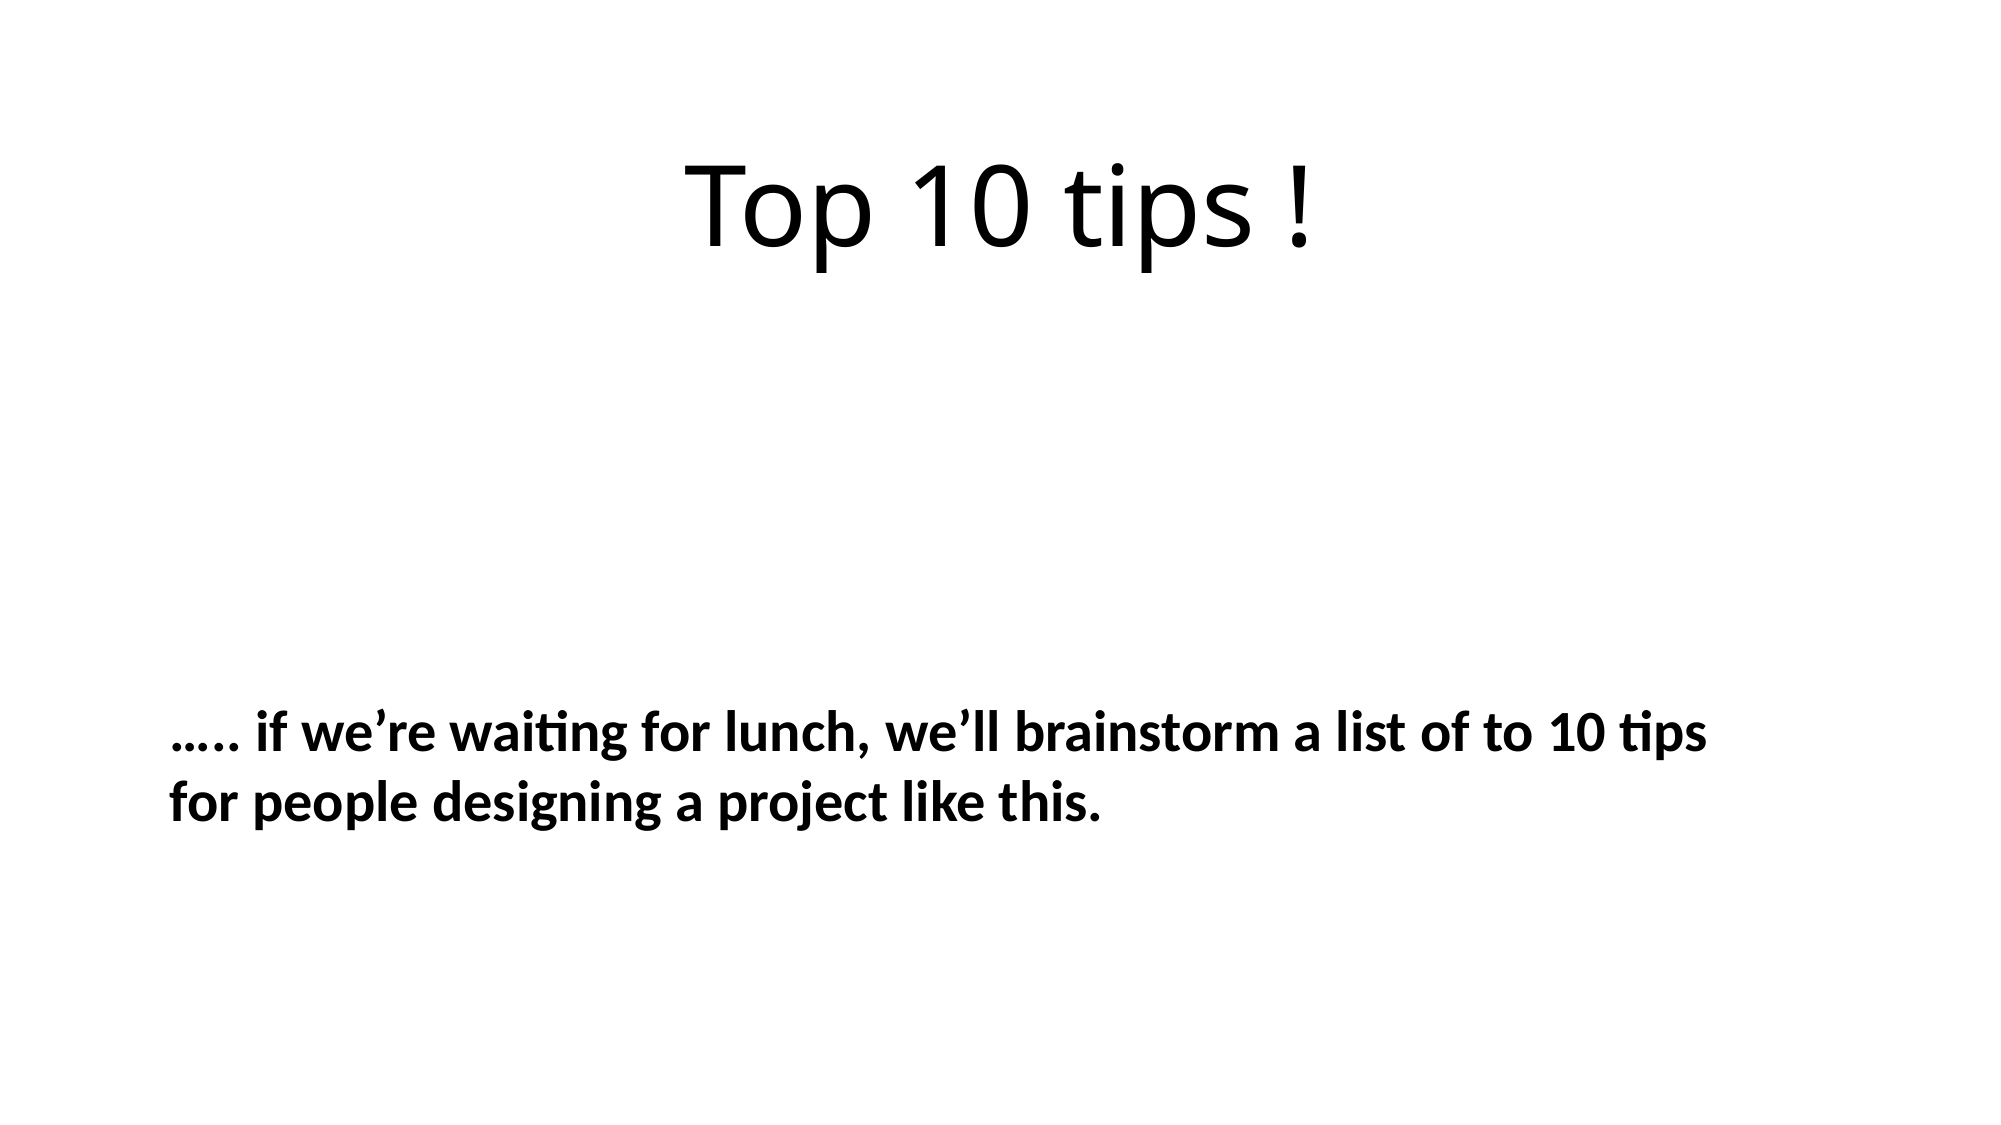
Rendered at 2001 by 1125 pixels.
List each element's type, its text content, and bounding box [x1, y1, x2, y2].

text_box ….. if we’re waiting for lunch, we’ll brainstorm a list of to 10 tips for people designing a project like this. [155, 685, 1773, 841]
text_box Top 10 tips ! [39, 126, 1960, 277]
